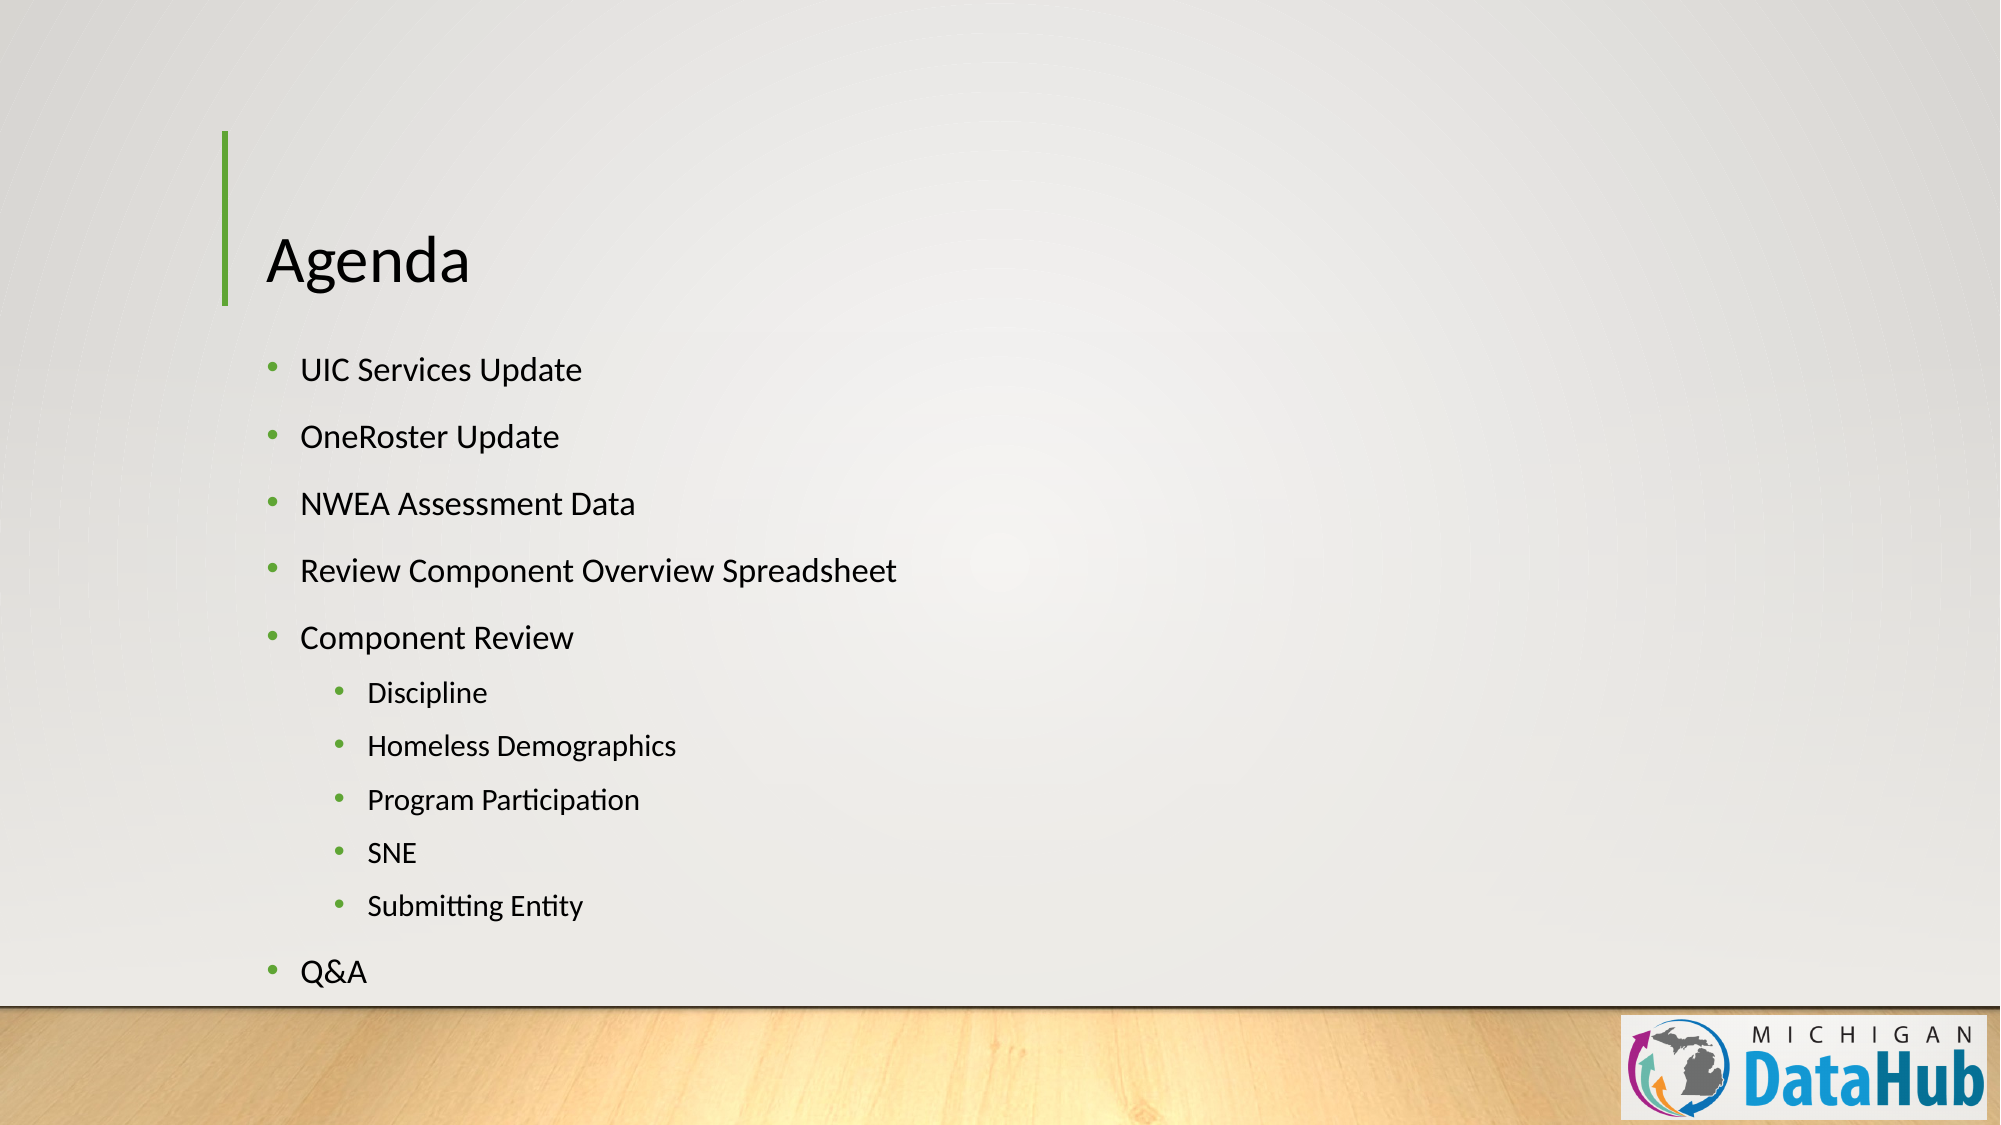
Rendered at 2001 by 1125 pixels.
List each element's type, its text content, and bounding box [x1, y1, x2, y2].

picture [0, 1006, 2000, 1125]
title Agenda [251, 131, 1814, 305]
list UIC Services Update OneRoster Update NWEA Assessment Data Review Component Overview Spreadsheet Component Review Discipline Homeless Demographics Program Participation SNE Submitting Entity Q&A [251, 330, 1814, 1004]
